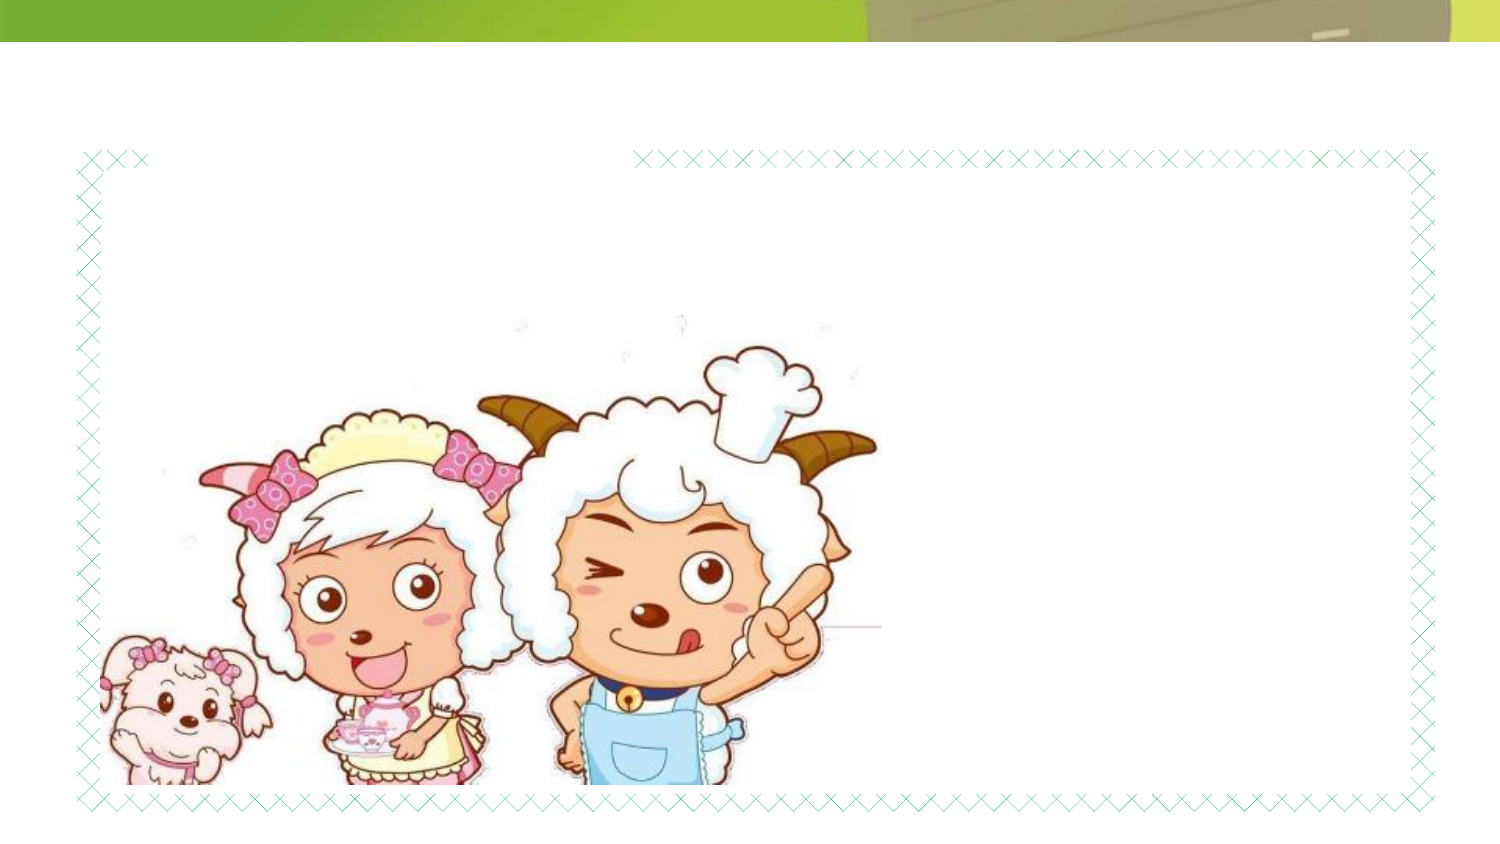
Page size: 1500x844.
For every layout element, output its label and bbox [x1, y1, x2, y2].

picture [100, 315, 882, 785]
picture [0, 0, 1500, 42]
